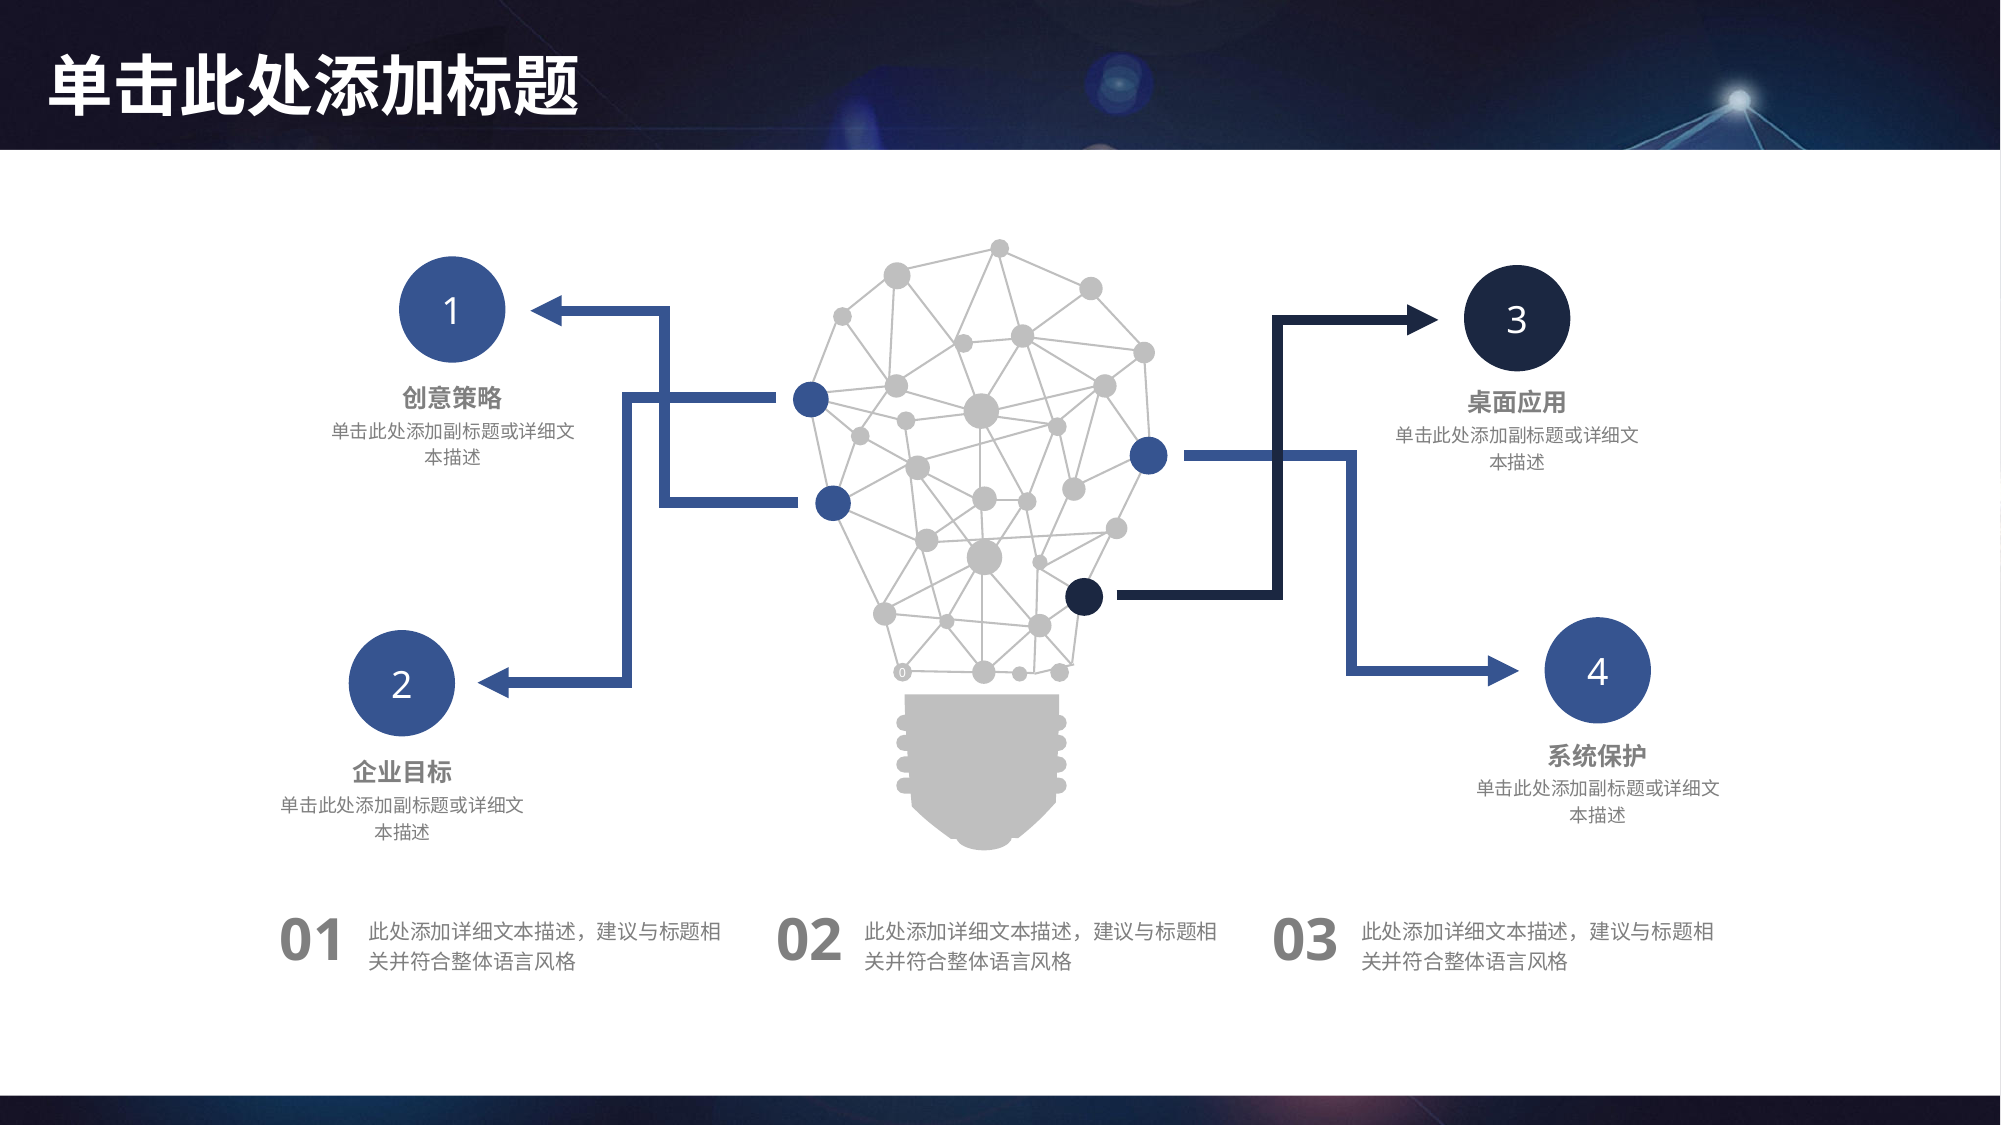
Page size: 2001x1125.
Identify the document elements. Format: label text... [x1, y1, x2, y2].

text_box [799, 381, 807, 418]
text_box 1 [398, 255, 507, 364]
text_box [833, 239, 1156, 684]
text_box 此处添加详细文本描述，建议与标题相关并符合整体语言风格 [368, 914, 728, 968]
text_box 单击此处添加副标题或详细文本描述 [278, 809, 527, 853]
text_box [807, 248, 833, 674]
text_box 单击此处添加副标题或详细文本描述 [1439, 439, 1642, 483]
picture [0, 0, 2001, 1125]
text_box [530, 310, 799, 503]
text_box 企业目标 [278, 760, 527, 809]
text_box 2 [347, 629, 457, 738]
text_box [1116, 319, 1439, 596]
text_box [896, 694, 1067, 851]
text_box 01 [280, 909, 361, 968]
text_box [1184, 455, 1520, 671]
text_box 4 [1543, 616, 1652, 725]
text_box 此处添加详细文本描述，建议与标题相关并符合整体语言风格 [864, 914, 1224, 968]
text_box 3 [1463, 264, 1572, 373]
text_box 创意策略 [328, 386, 530, 435]
text_box 系统保护 [1473, 743, 1722, 792]
text_box 03 [1272, 909, 1353, 968]
text_box 此处添加详细文本描述，建议与标题相关并符合整体语言风格 [1360, 914, 1720, 968]
text_box 单击此处添加副标题或详细文本描述 [1473, 792, 1722, 836]
text_box 桌面应用 [1439, 390, 1642, 439]
text_box 02 [776, 909, 857, 968]
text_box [477, 397, 777, 683]
text_box 单击此处添加副标题或详细文本描述 [328, 435, 477, 478]
title 单击此处添加标题 [31, 36, 1757, 141]
